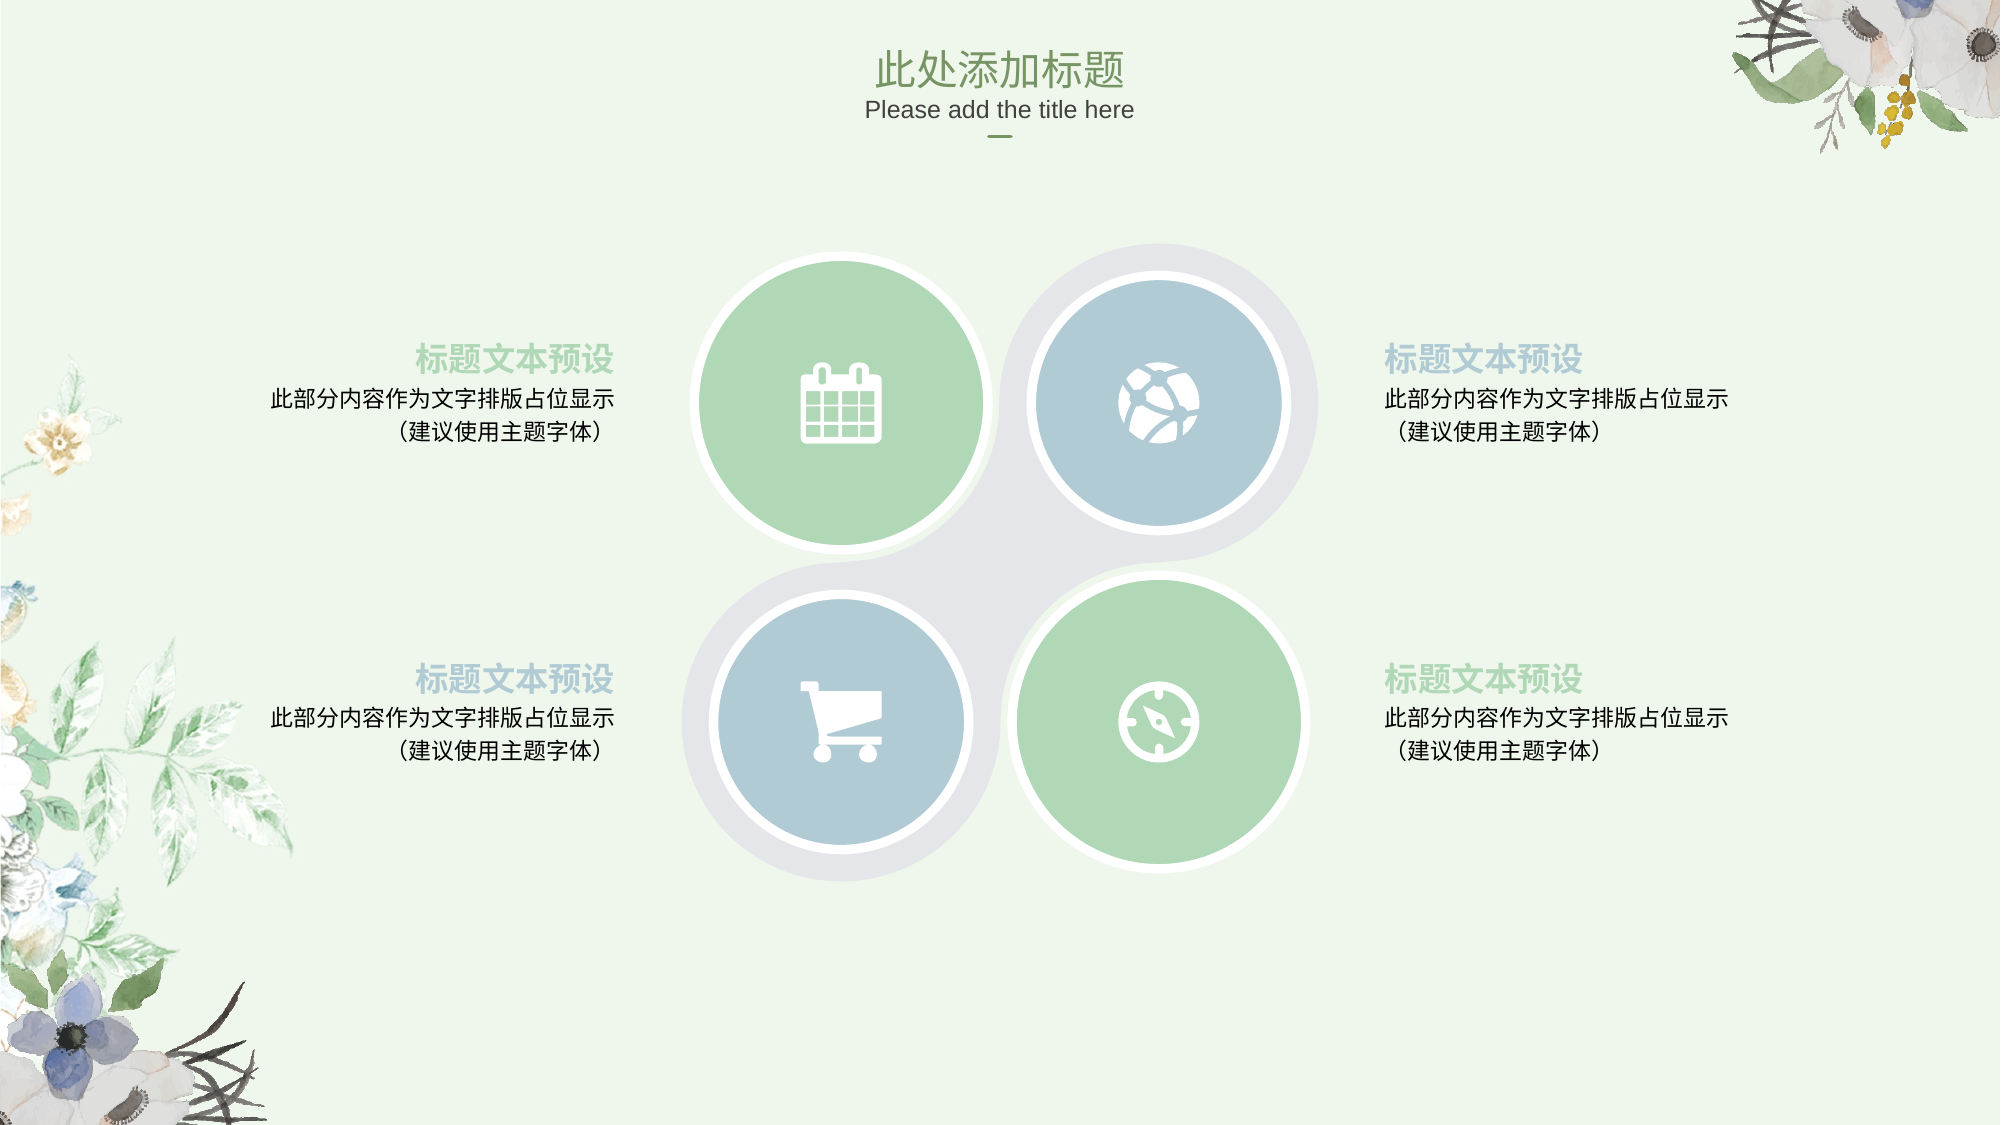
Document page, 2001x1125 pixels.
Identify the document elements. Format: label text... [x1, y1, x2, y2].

picture [0, 0, 2000, 1125]
text_box [1145, 385, 1175, 411]
text_box [1144, 362, 1180, 373]
text_box Please add the title here [749, 85, 1251, 131]
text_box [694, 256, 988, 550]
text_box [1129, 405, 1170, 441]
text_box [713, 594, 969, 850]
text_box 此部分内容作为文字排版占位显示 （建议使用主题字体） [1361, 378, 1786, 467]
text_box [1126, 368, 1151, 391]
text_box [1118, 681, 1200, 763]
text_box [800, 681, 882, 763]
text_box [800, 362, 882, 444]
text_box 此处添加标题 [858, 36, 1142, 85]
text_box 标题文本预设 [1361, 338, 1786, 378]
text_box 此部分内容作为文字排版占位显示 （建议使用主题字体） [1361, 698, 1786, 787]
text_box [1118, 384, 1132, 424]
text_box 标题文本预设 [214, 338, 639, 379]
text_box [1166, 372, 1200, 411]
text_box [1148, 420, 1178, 444]
text_box 此部分内容作为文字排版占位显示 （建议使用主题字体） [214, 379, 639, 468]
text_box [1012, 575, 1306, 869]
text_box 此部分内容作为文字排版占位显示 （建议使用主题字体） [214, 698, 639, 787]
text_box [1031, 275, 1287, 531]
text_box 标题文本预设 [1361, 657, 1786, 698]
text_box [681, 243, 1319, 882]
text_box 标题文本预设 [214, 657, 639, 698]
text_box [1182, 415, 1198, 436]
